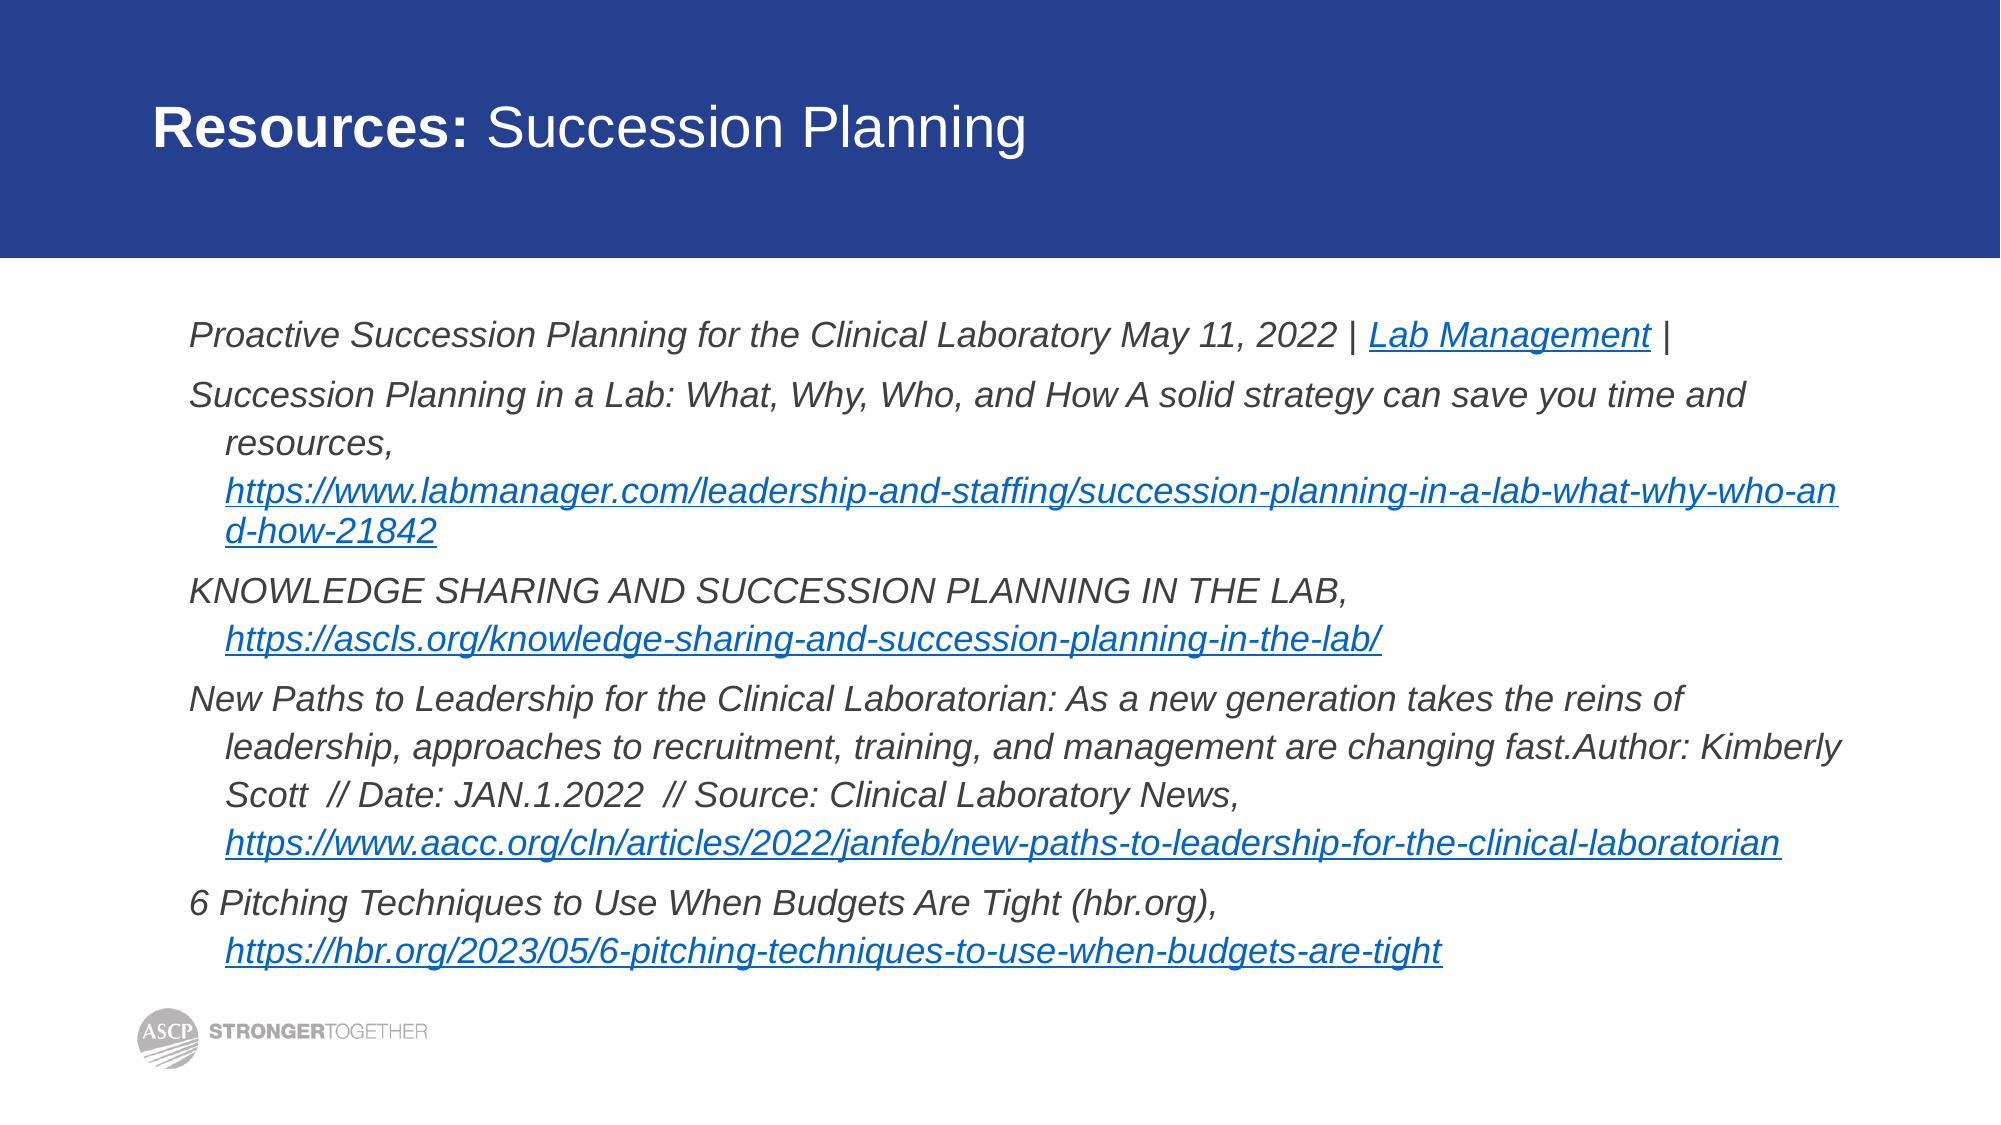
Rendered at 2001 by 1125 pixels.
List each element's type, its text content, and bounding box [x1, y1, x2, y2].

list Proactive Succession Planning for the Clinical Laboratory May 11, 2022 | Lab Management | Succession Planning in a Lab: What, Why, Who, and How A solid strategy can save you time and resources, https://www.labmanager.com/leadership-and-staffing/succession-planning-in-a-lab-what-why-who-and-how-21842 KNOWLEDGE SHARING AND SUCCESSION PLANNING IN THE LAB, https://ascls.org/knowledge-sharing-and-succession-planning-in-the-lab/ New Paths to Leadership for the Clinical Laboratorian: As a new generation takes the reins of leadership, approaches to recruitment, training, and management are changing fast.Author: Kimberly Scott // Date: JAN.1.2022 // Source: Clinical Laboratory News, https://www.aacc.org/cln/articles/2022/janfeb/new-paths-to-leadership-for-the-clinical-laboratorian 6 Pitching Techniques to Use When Budgets Are Tight (hbr.org), https://hbr.org/2023/05/6-pitching-techniques-to-use-when-budgets-are-tight [137, 299, 1863, 942]
picture [137, 1008, 427, 1069]
title Resources: Succession Planning [137, 20, 1863, 238]
